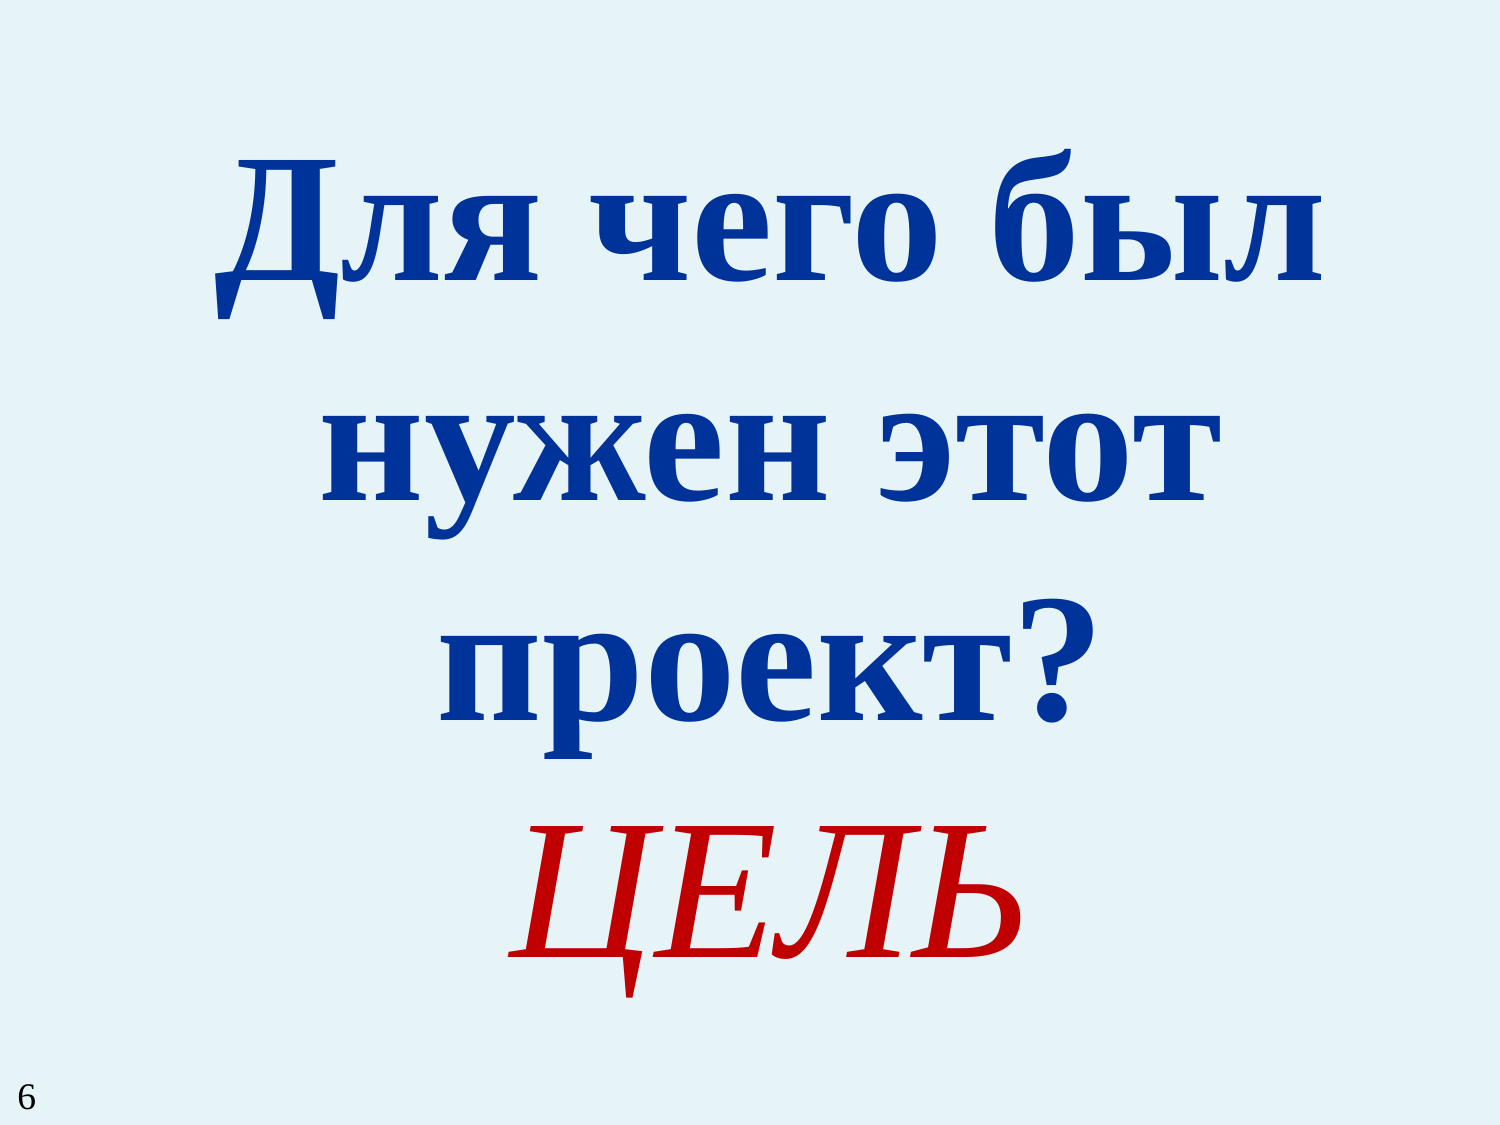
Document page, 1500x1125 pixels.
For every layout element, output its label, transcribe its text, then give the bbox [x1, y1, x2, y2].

text_box 6 [2, 1064, 74, 1125]
text_box Для чего был нужен этот проект? ЦЕЛЬ [41, 89, 1500, 1005]
